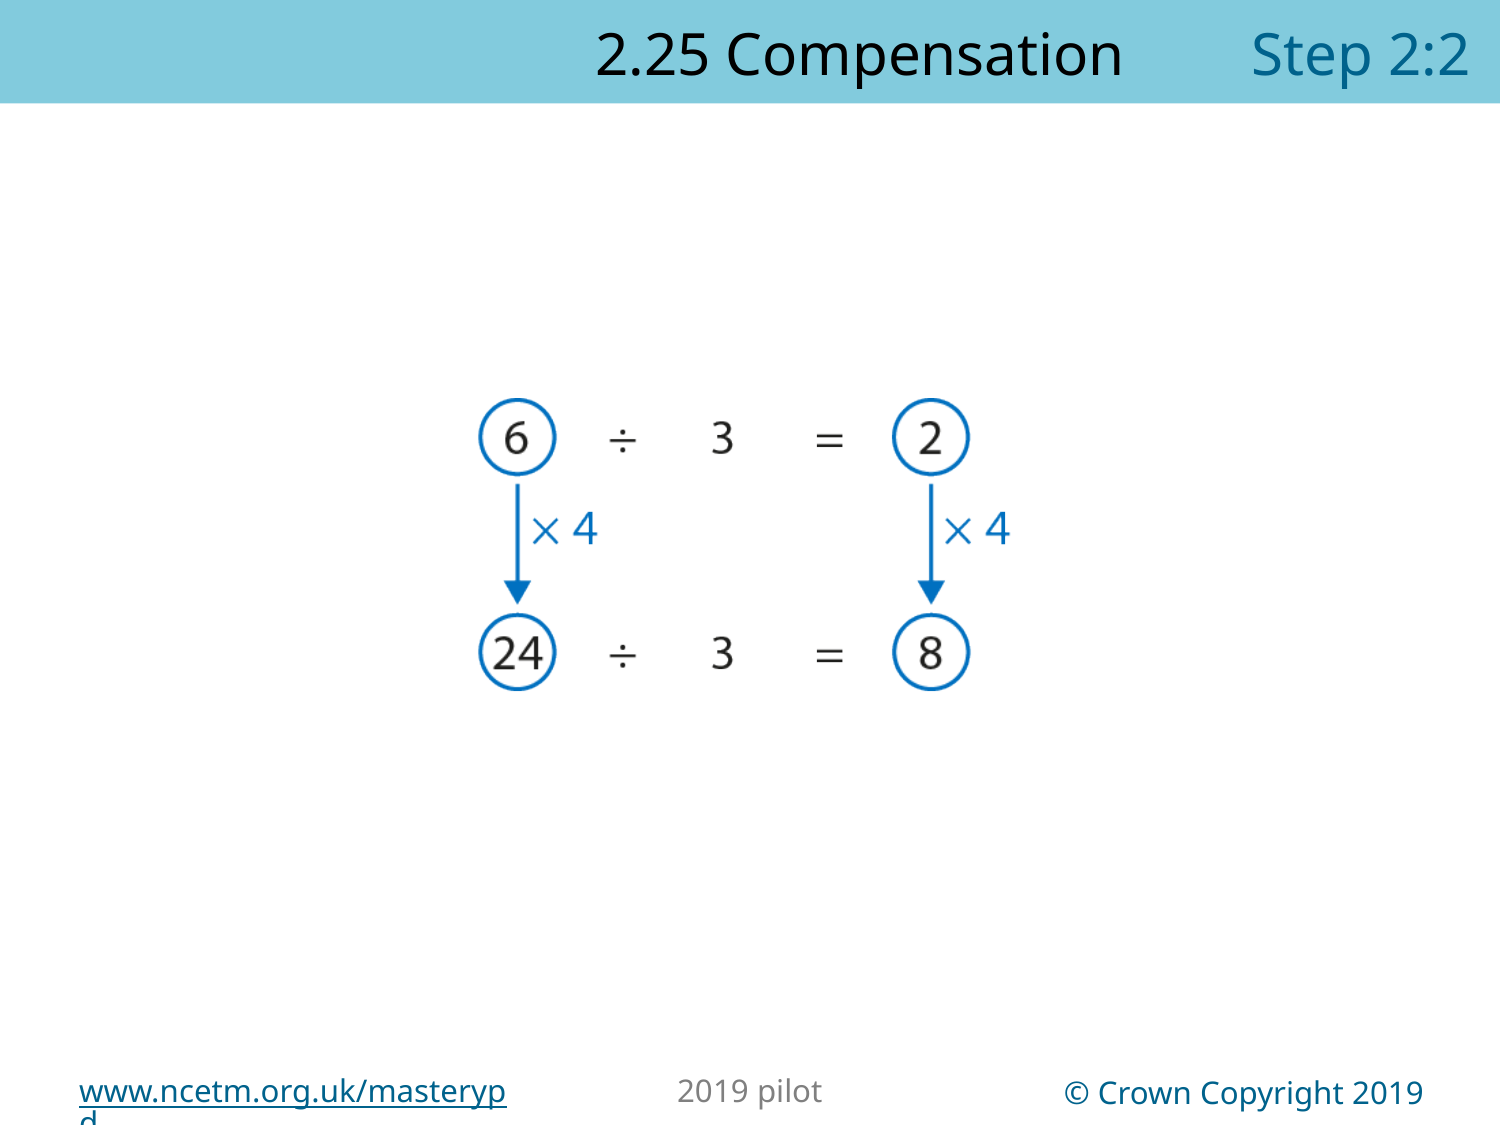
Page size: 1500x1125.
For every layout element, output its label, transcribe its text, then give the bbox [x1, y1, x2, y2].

list 2.25 Compensation Step 2:2 [0, 0, 1500, 104]
picture [190, 398, 1310, 727]
